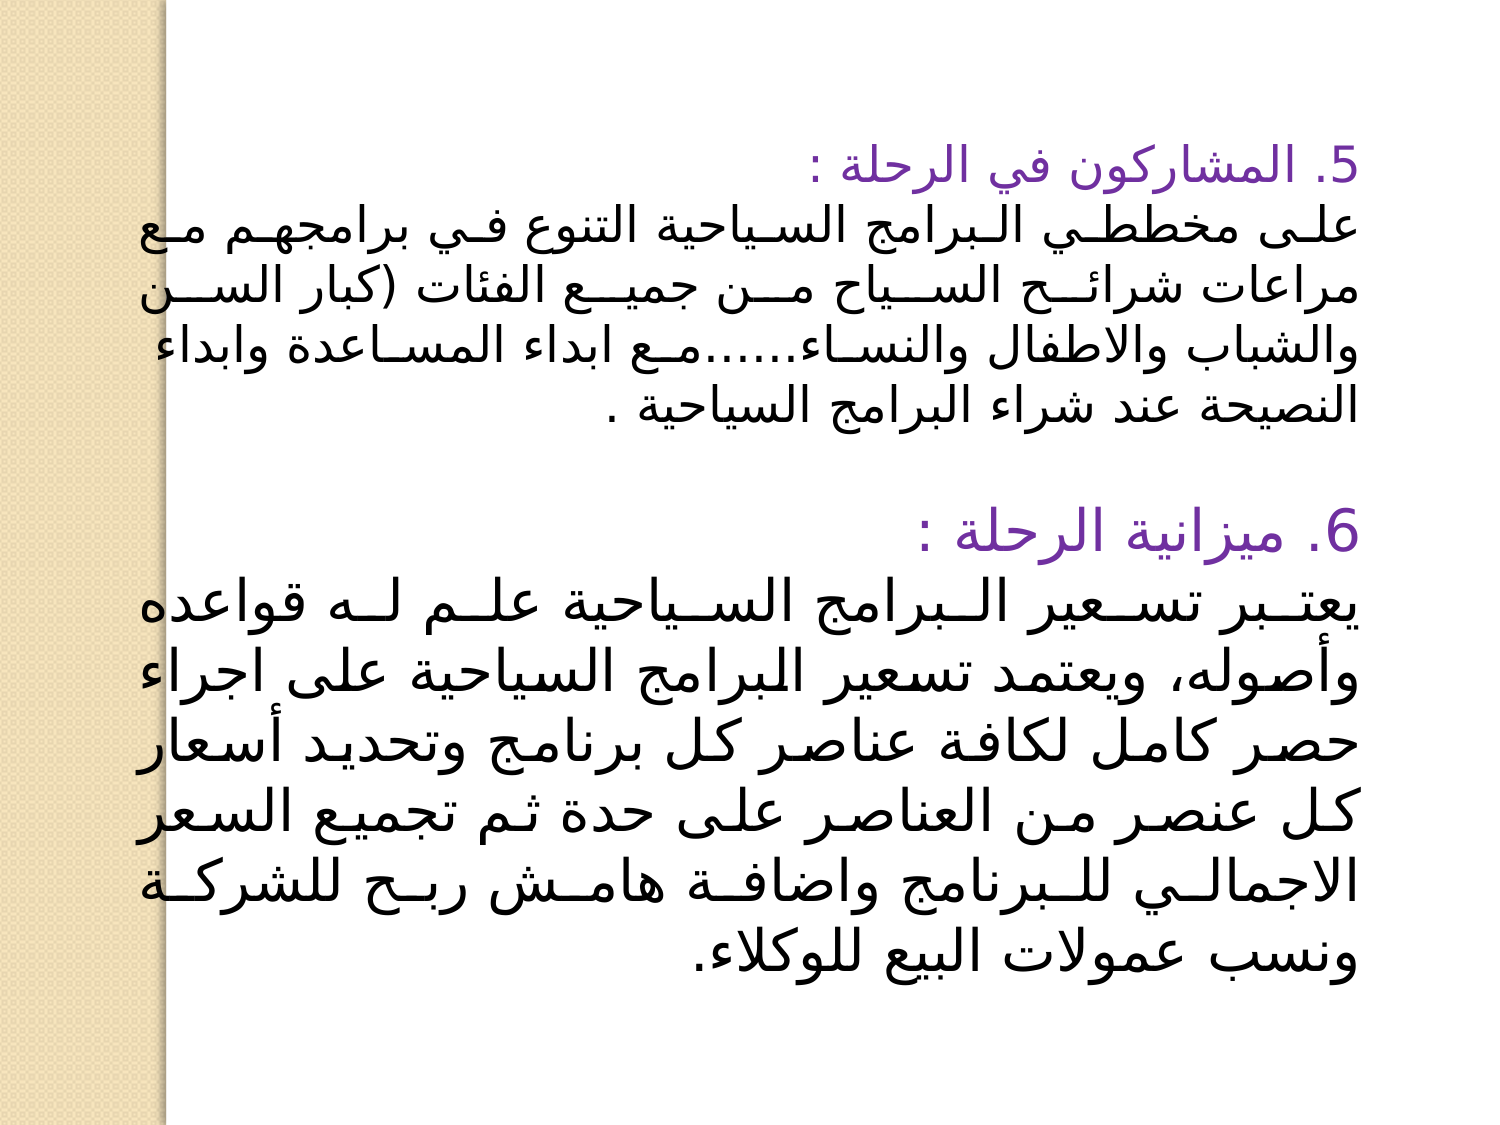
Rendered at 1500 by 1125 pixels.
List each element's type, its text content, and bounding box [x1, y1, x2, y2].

text_box 5. المشاركون في الرحلة : على مخططي البرامج السياحية التنوع في برامجهم مع مراعات شرائح السياح من جميع الفئات (كبار السن والشباب والاطفال والنساء......مع ابداء المساعدة وابداء النصيحة عند شراء البرامج السياحية . 6. ميزانية الرحلة : يعتبر تسعير البرامج السياحية علم له قواعده وأصوله، ويعتمد تسعير البرامج السياحية على اجراء حصر كامل لكافة عناصر كل برنامج وتحديد أسعار كل عنصر من العناصر على حدة ثم تجميع السعر الاجمالي للبرنامج واضافة هامش ربح للشركة ونسب عمولات البيع للوكلاء. [123, 125, 1376, 1036]
